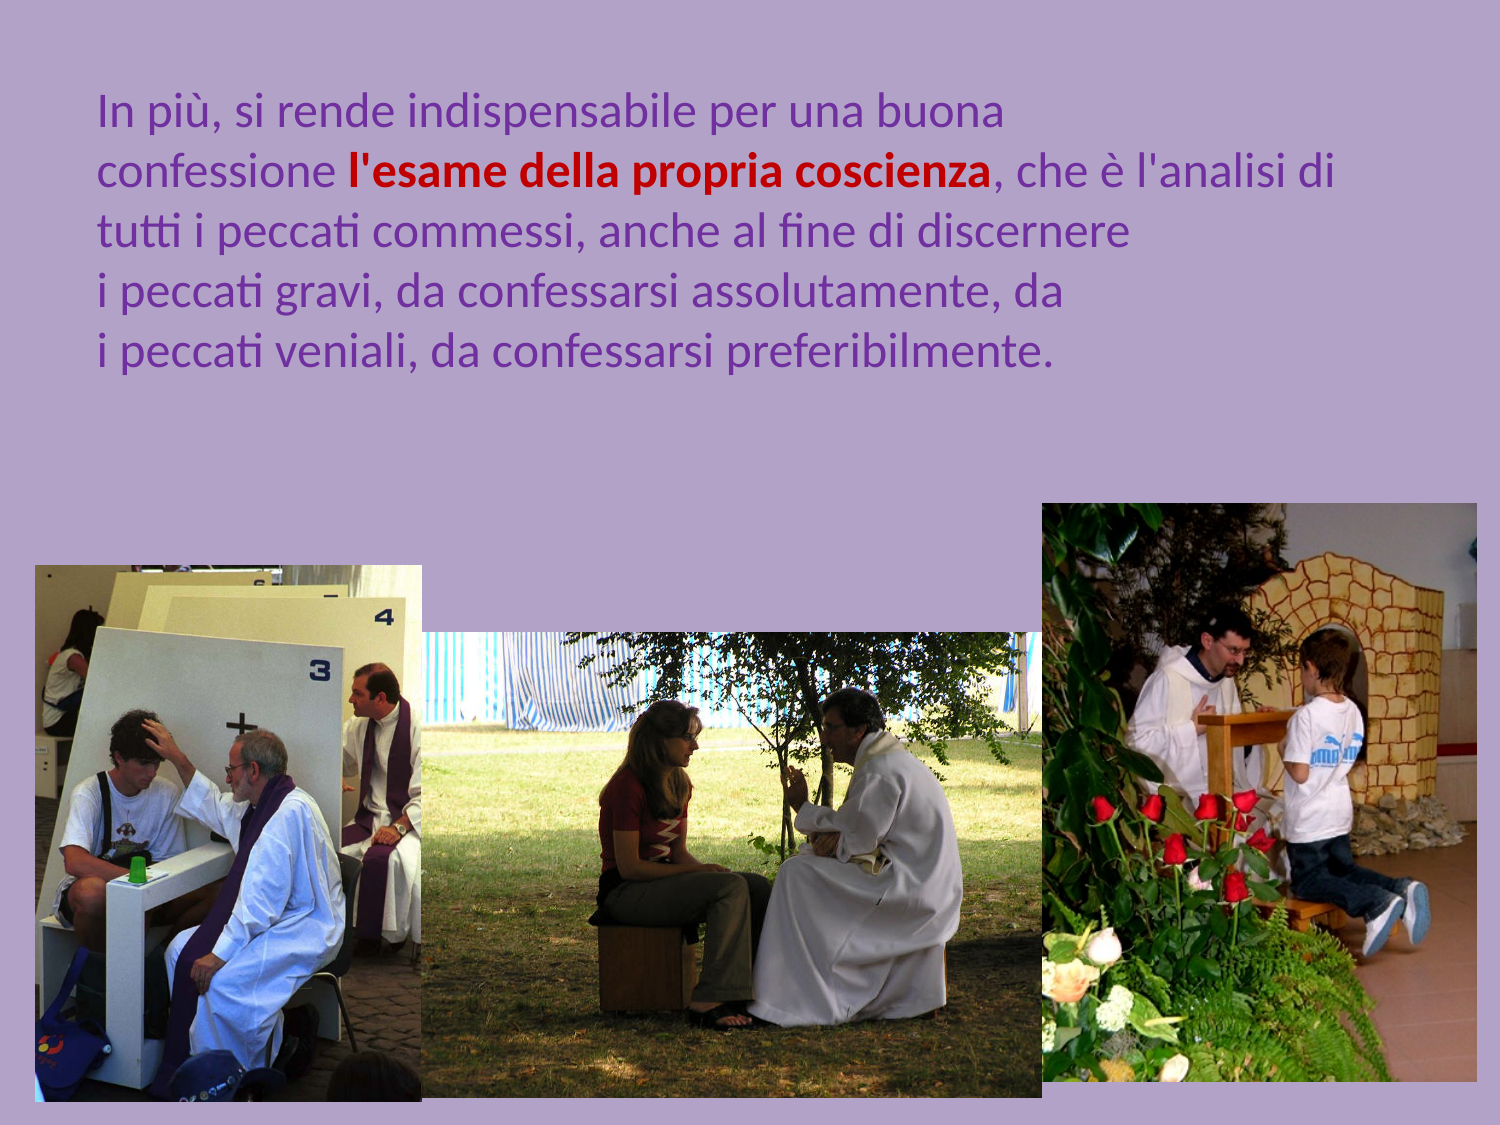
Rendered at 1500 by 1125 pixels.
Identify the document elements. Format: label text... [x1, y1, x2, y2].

text_box In più, si rende indispensabile per una buona confessione l'esame della propria coscienza, che è l'analisi di tutti i peccati commessi, anche al fine di discernere i peccati gravi, da confessarsi assolutamente, da i peccati veniali, da confessarsi preferibilmente. [81, 70, 1430, 385]
picture [34, 503, 1477, 1102]
